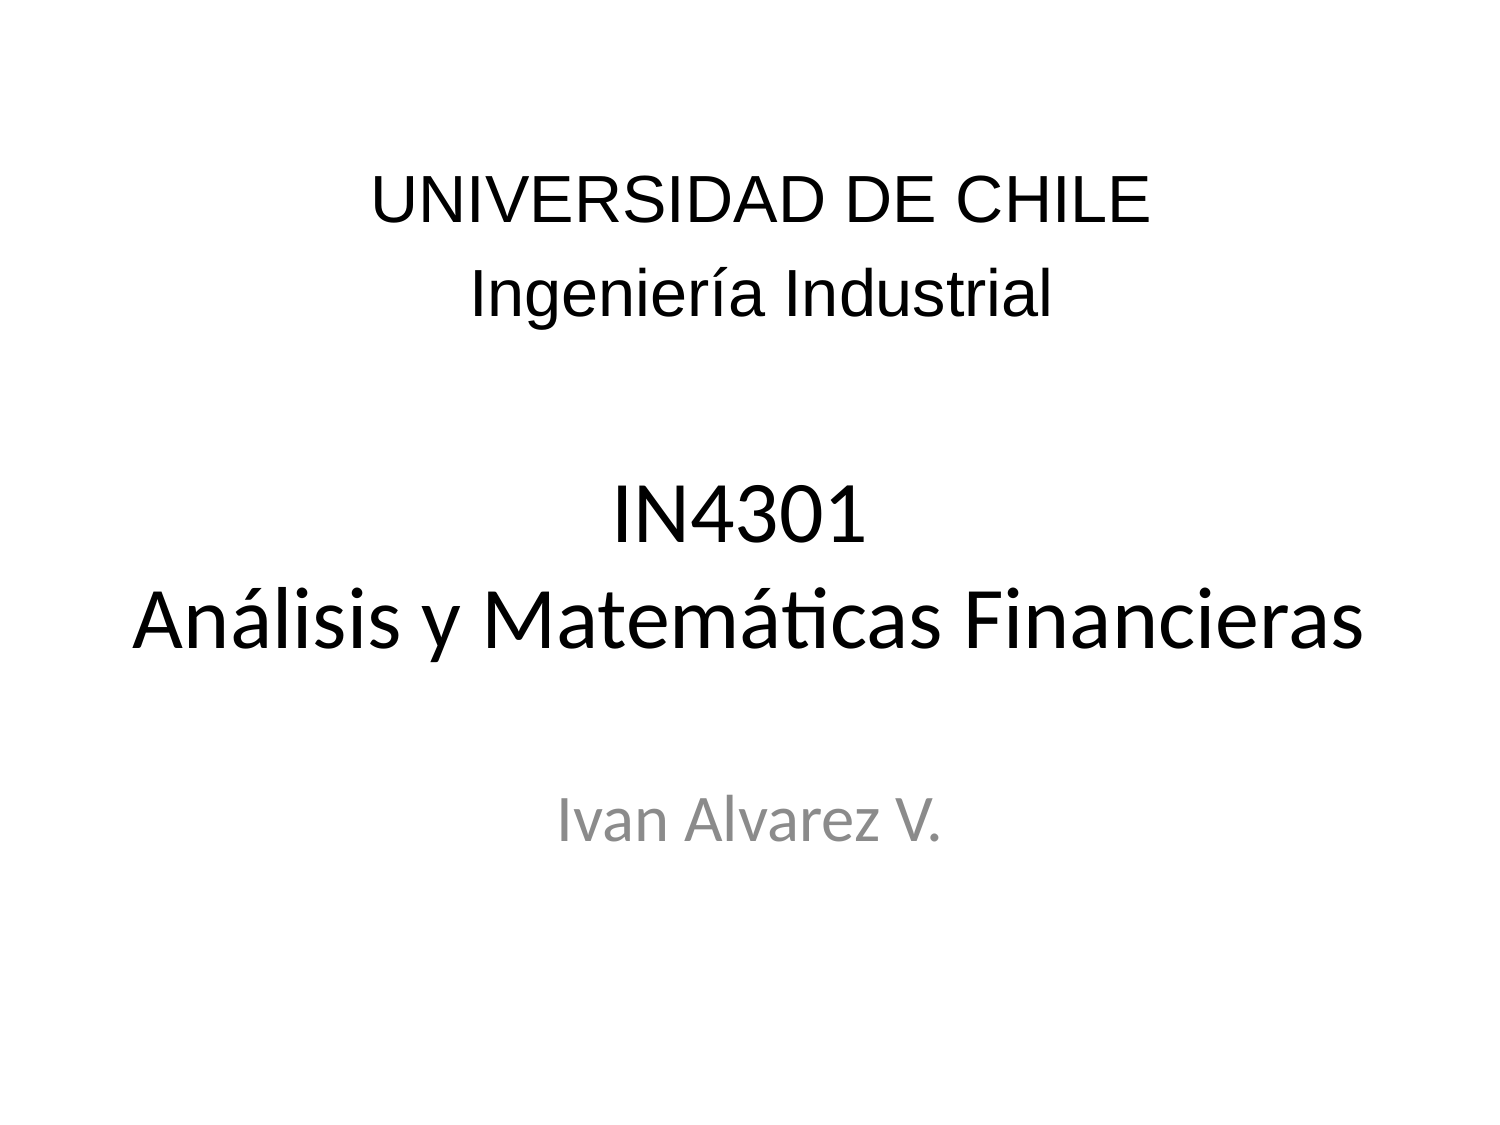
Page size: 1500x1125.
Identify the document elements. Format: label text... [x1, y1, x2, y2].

title IN4301 Análisis y Matemáticas Financieras [112, 439, 1388, 681]
subtitle Ivan Alvarez V. [225, 767, 1275, 929]
text_box UNIVERSIDAD DE CHILE Ingeniería Industrial [171, 148, 1353, 338]
